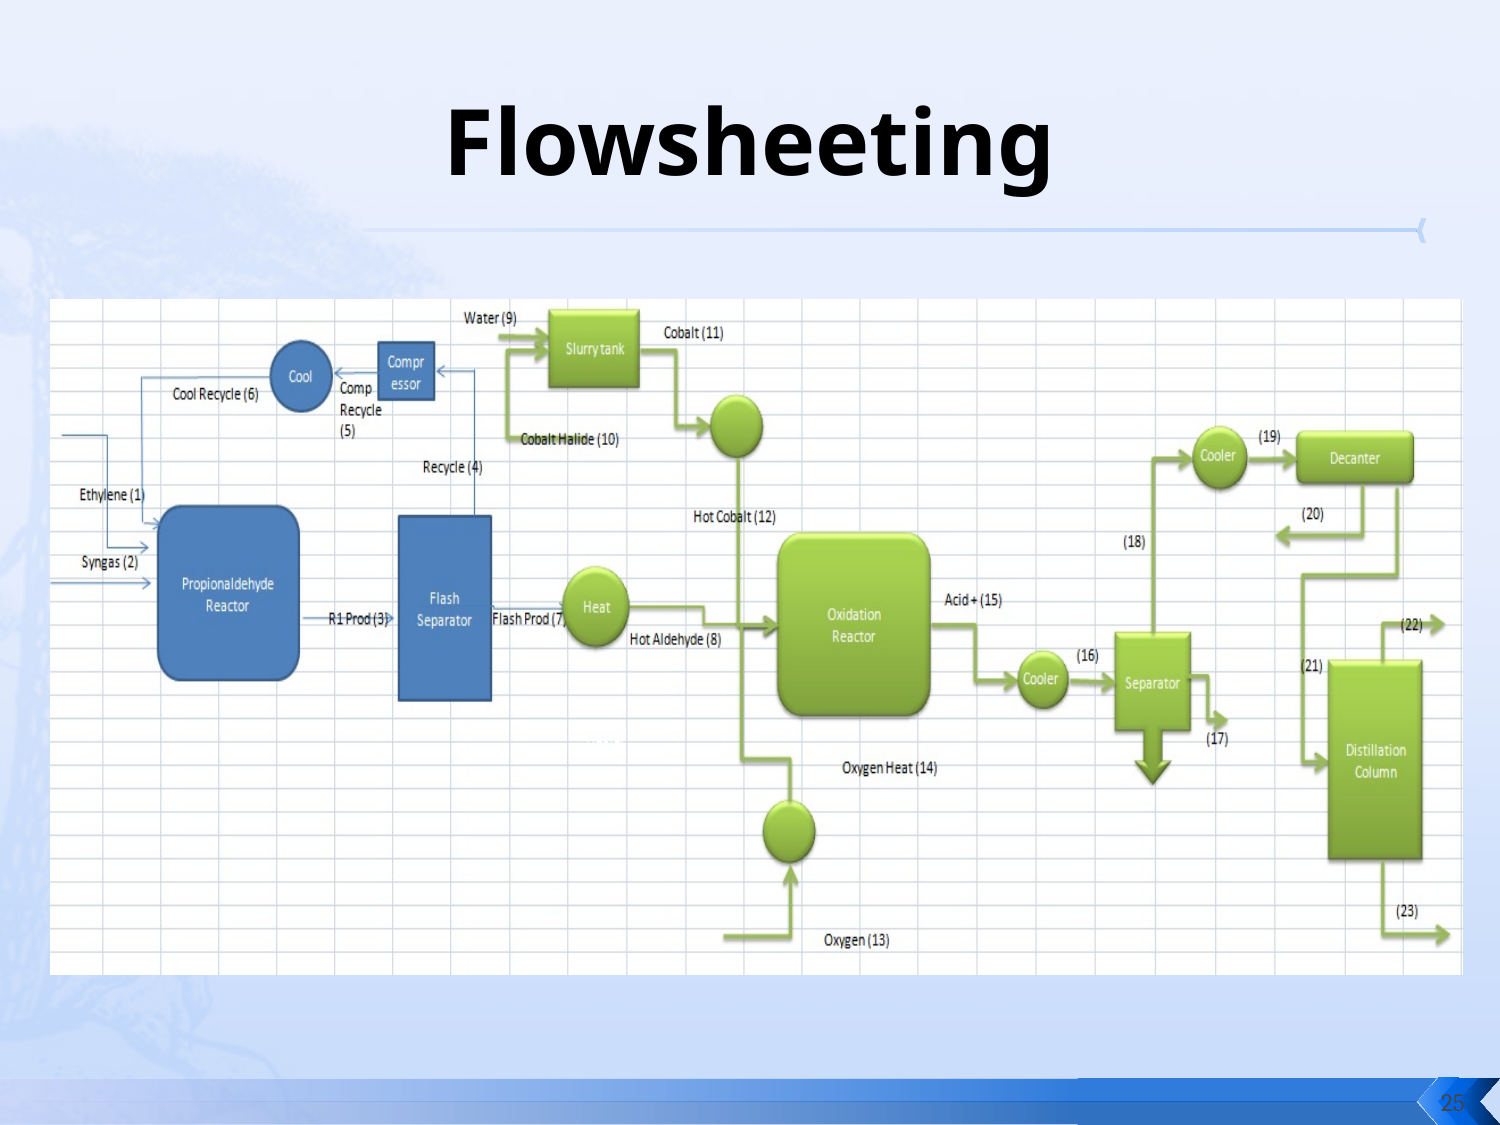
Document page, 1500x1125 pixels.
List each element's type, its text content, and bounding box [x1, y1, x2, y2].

slide_number 25 [1406, 1077, 1500, 1125]
title Flowsheeting [75, 45, 1425, 233]
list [49, 299, 1463, 976]
